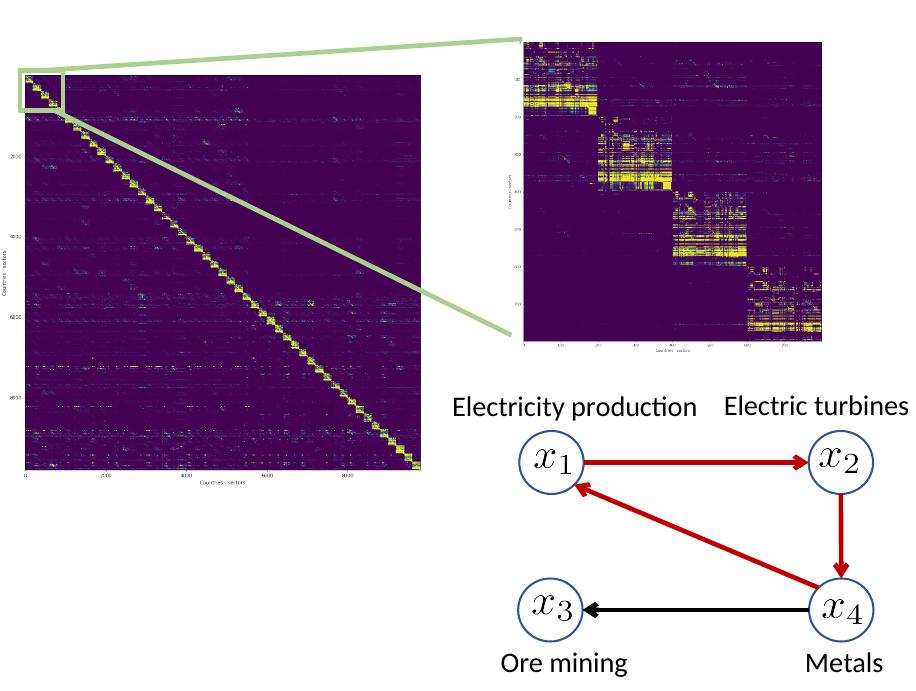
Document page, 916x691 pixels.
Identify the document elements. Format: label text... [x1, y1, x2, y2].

text_box Ore mining [485, 636, 643, 686]
picture [532, 595, 572, 621]
picture [822, 599, 862, 624]
picture [824, 448, 858, 473]
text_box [0, 38, 824, 488]
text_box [574, 488, 819, 588]
text_box Electric turbines [824, 379, 916, 429]
text_box Metals [790, 636, 899, 686]
text_box [820, 429, 875, 495]
text_box [530, 488, 573, 496]
text_box [808, 577, 875, 636]
text_box [517, 577, 584, 636]
